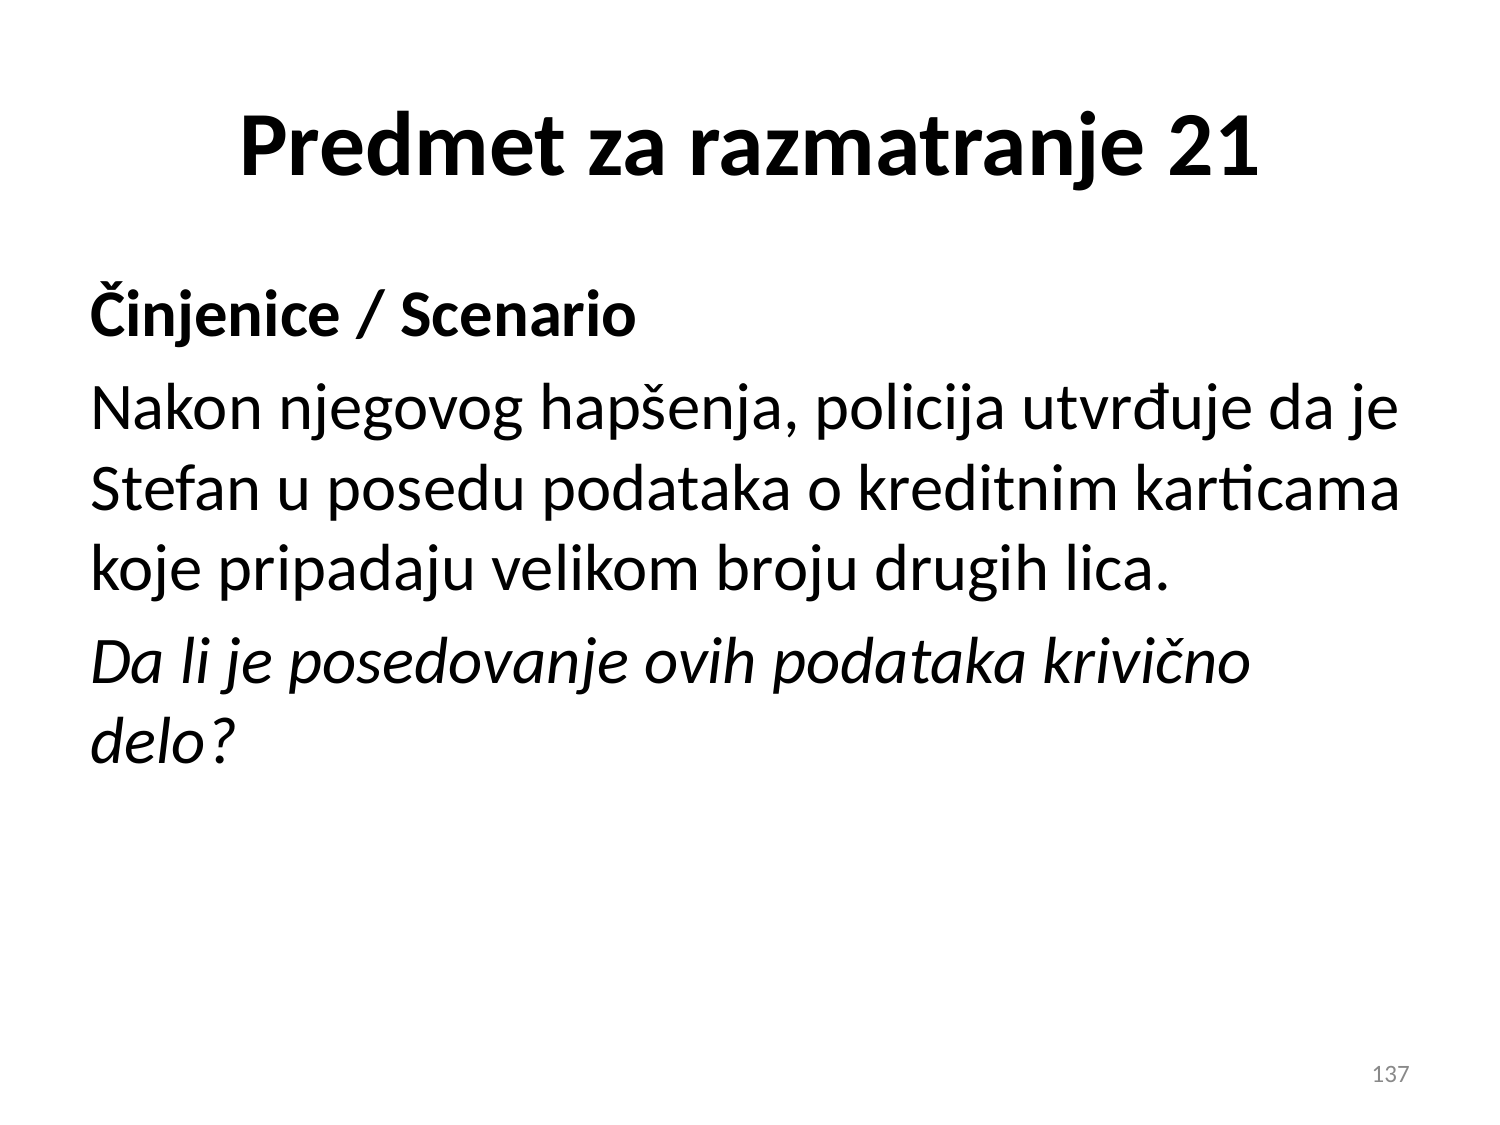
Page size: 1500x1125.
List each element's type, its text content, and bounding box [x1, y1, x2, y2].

list Činjenice / Scenario Nakon njegovog hapšenja, policija utvrđuje da je Stefan u posedu podataka o kreditnim karticama koje pripadaju velikom broju drugih lica. Da li je posedovanje ovih podataka krivično delo? [74, 262, 1426, 1006]
slide_number 137 [1074, 1042, 1425, 1103]
title Predmet za razmatranje 21 [74, 44, 1426, 233]
